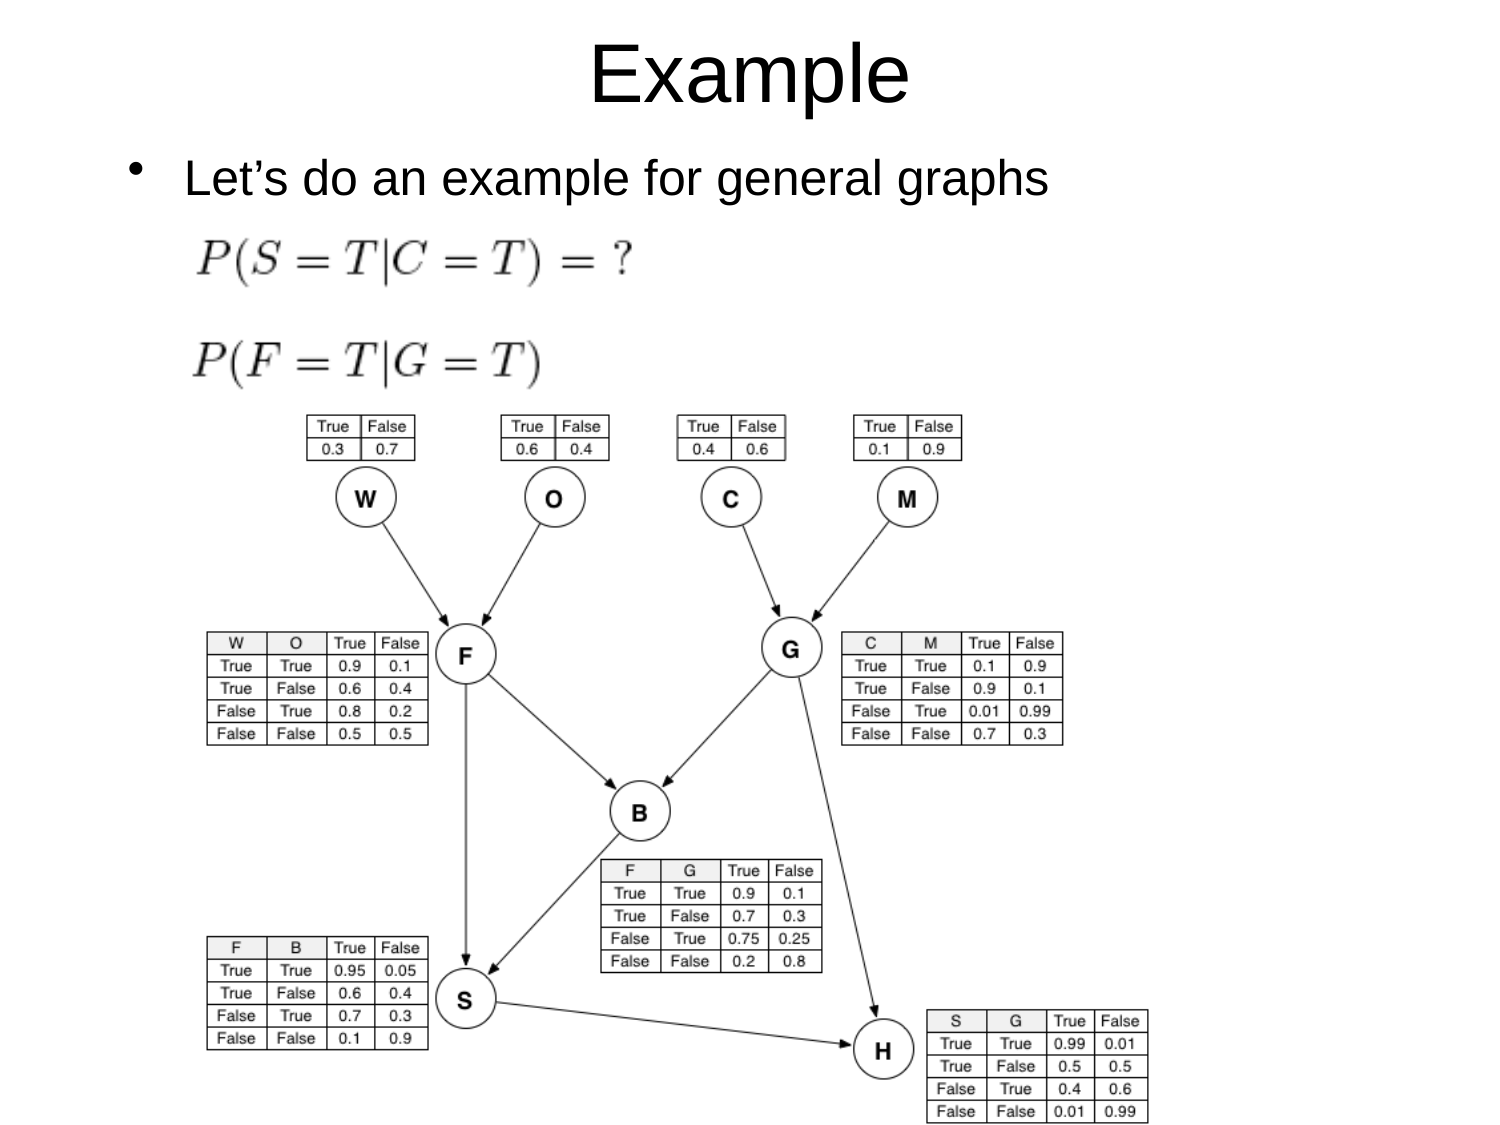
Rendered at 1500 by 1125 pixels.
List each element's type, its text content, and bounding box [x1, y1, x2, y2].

picture [203, 412, 1150, 1125]
title Example [112, 12, 1388, 126]
picture [187, 324, 546, 401]
picture [187, 224, 655, 299]
list Let’s do an example for general graphs [112, 137, 1388, 1001]
